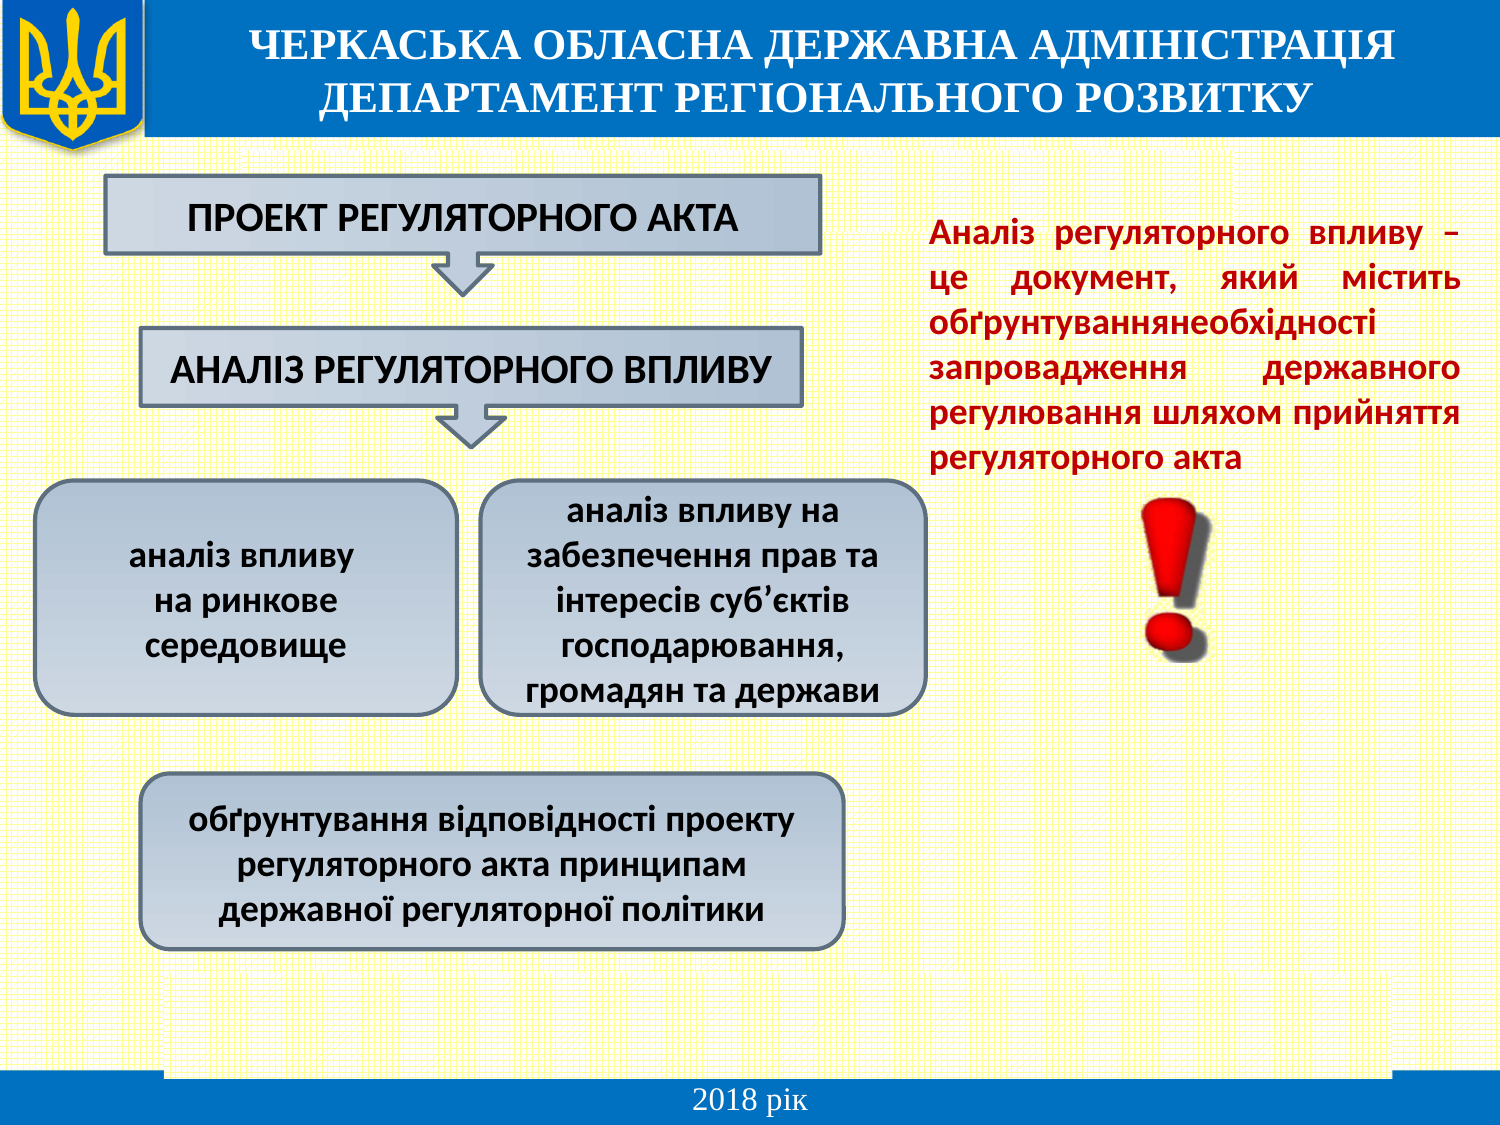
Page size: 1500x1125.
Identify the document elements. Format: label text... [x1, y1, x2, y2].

list Аналіз регуляторного впливу – це документ, який містить обґрунтуваннянеобхідності запровадження державного регулювання шляхом прийняття регуляторного акта [914, 199, 1477, 598]
text_box [163, 972, 1393, 1079]
picture [0, 0, 145, 151]
list 2018 рік [0, 1070, 1500, 1125]
picture [1101, 491, 1235, 663]
text_box аналіз впливу на забезпечення прав та інтересів суб’єктів господарювання, громадян та держави [478, 478, 928, 717]
title ЧЕРКАСЬКА ОБЛАСНА ДЕРЖАВНА АДМІНІСТРАЦІЯ ДЕПАРТАМЕНТ РЕГІОНАЛЬНОГО РОЗВИТКУ [151, 0, 1500, 138]
text_box [242, 150, 1235, 232]
text_box АНАЛІЗ РЕГУЛЯТОРНОГО ВПЛИВУ [138, 325, 804, 450]
text_box аналіз впливу на ринкове середовище [32, 478, 460, 717]
text_box ПРОЕКТ РЕГУЛЯТОРНОГО АКТА [103, 173, 823, 298]
text_box обґрунтування відповідності проекту регуляторного акта принципам державної регуляторної політики [138, 771, 846, 952]
